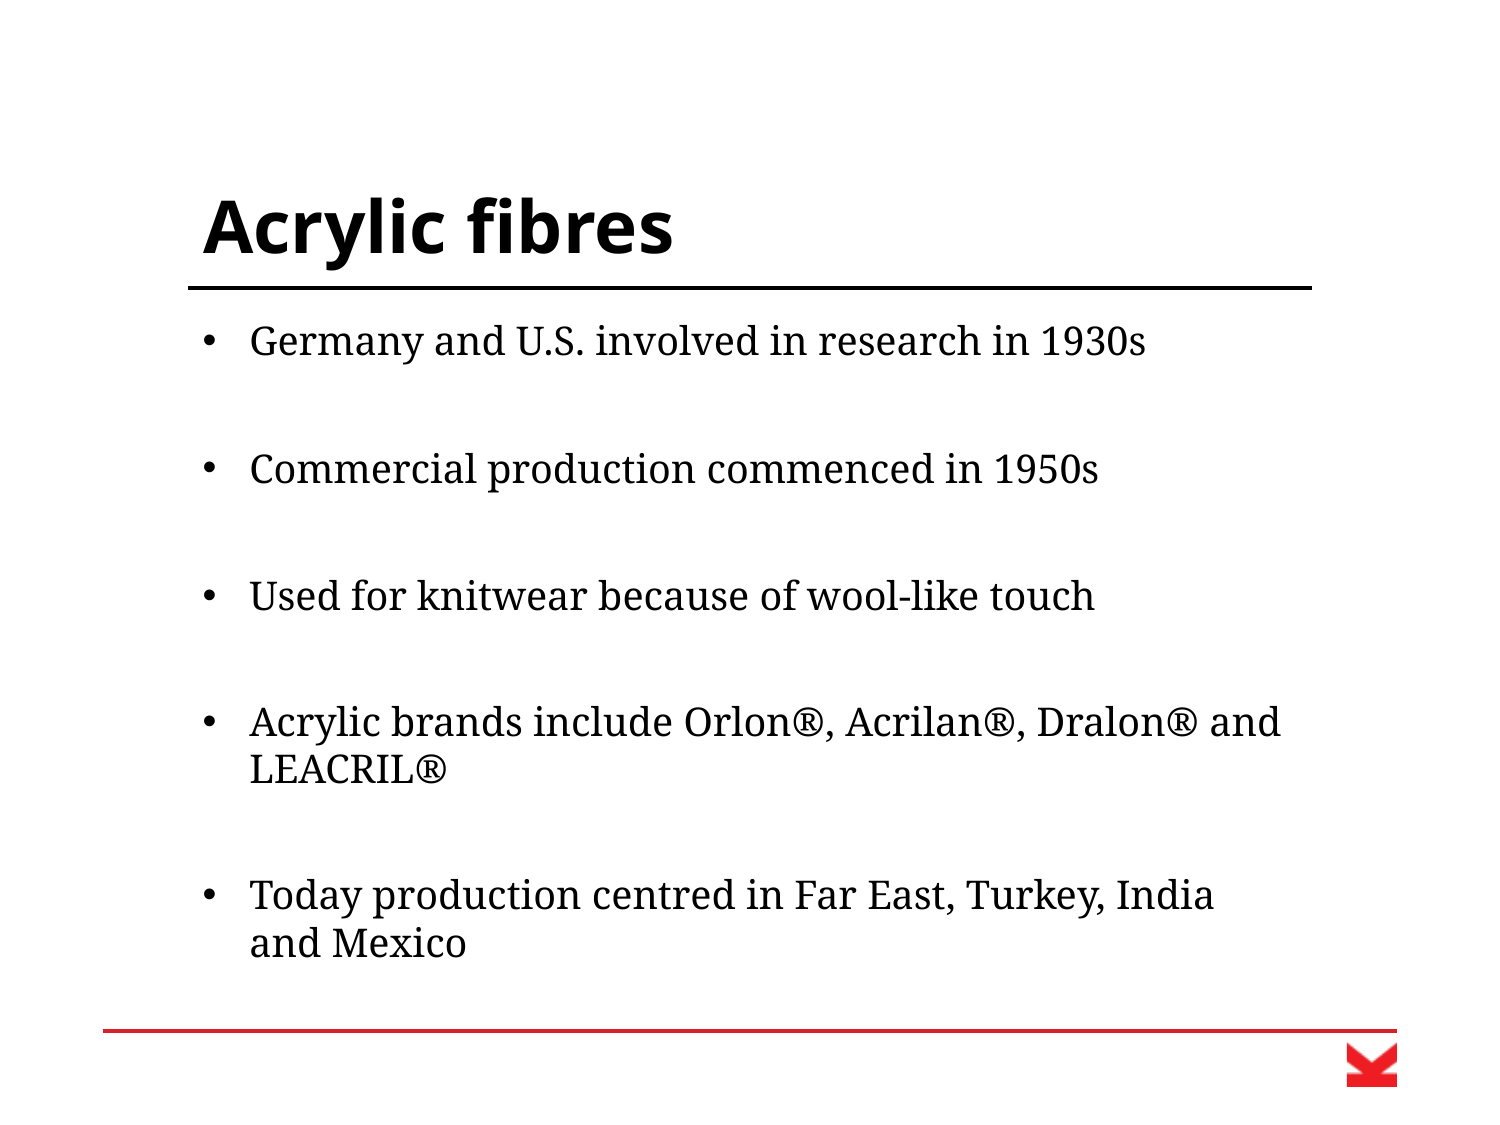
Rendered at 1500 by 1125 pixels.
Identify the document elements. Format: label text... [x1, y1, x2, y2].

subtitle Germany and U.S. involved in research in 1930s Commercial production commenced in 1950s Used for knitwear because of wool-like touch Acrylic brands include Orlon®, Acrilan®, Dralon® and LEACRIL® Today production centred in Far East, Turkey, India and Mexico [187, 308, 1313, 1014]
title Acrylic fibres [188, 59, 1312, 278]
